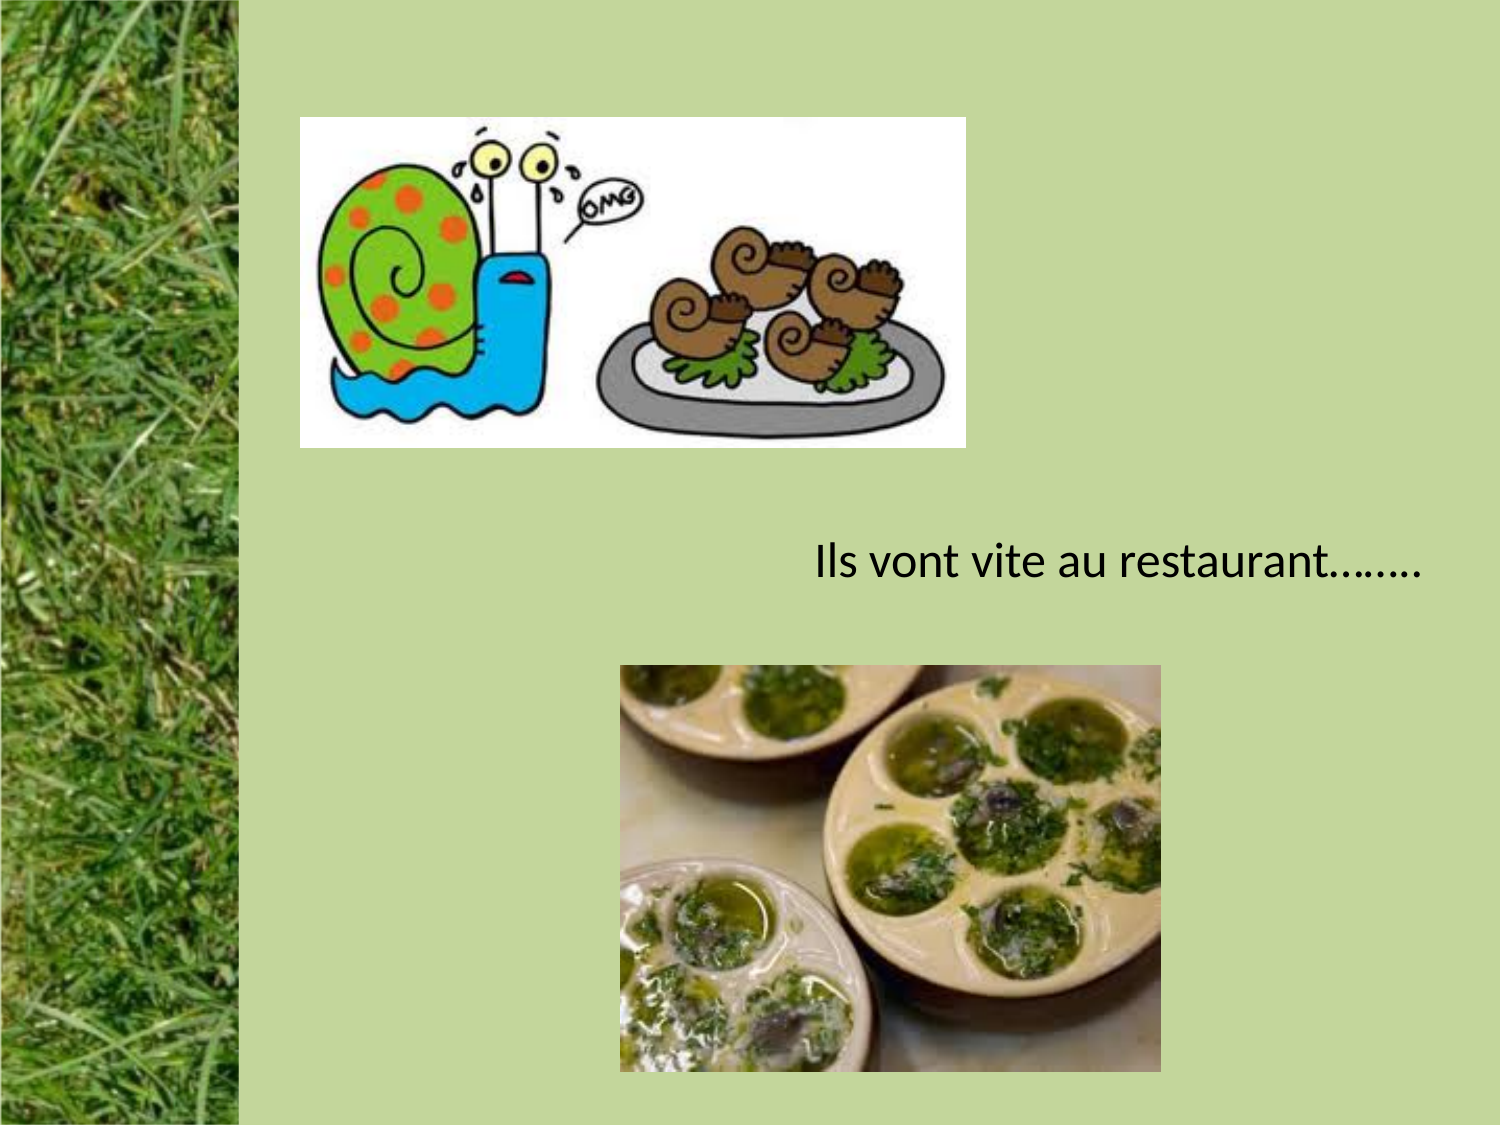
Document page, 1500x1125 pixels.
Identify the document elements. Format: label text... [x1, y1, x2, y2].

picture [0, 1, 1161, 1124]
text_box Ils vont vite au restaurant…….. [799, 519, 1439, 595]
